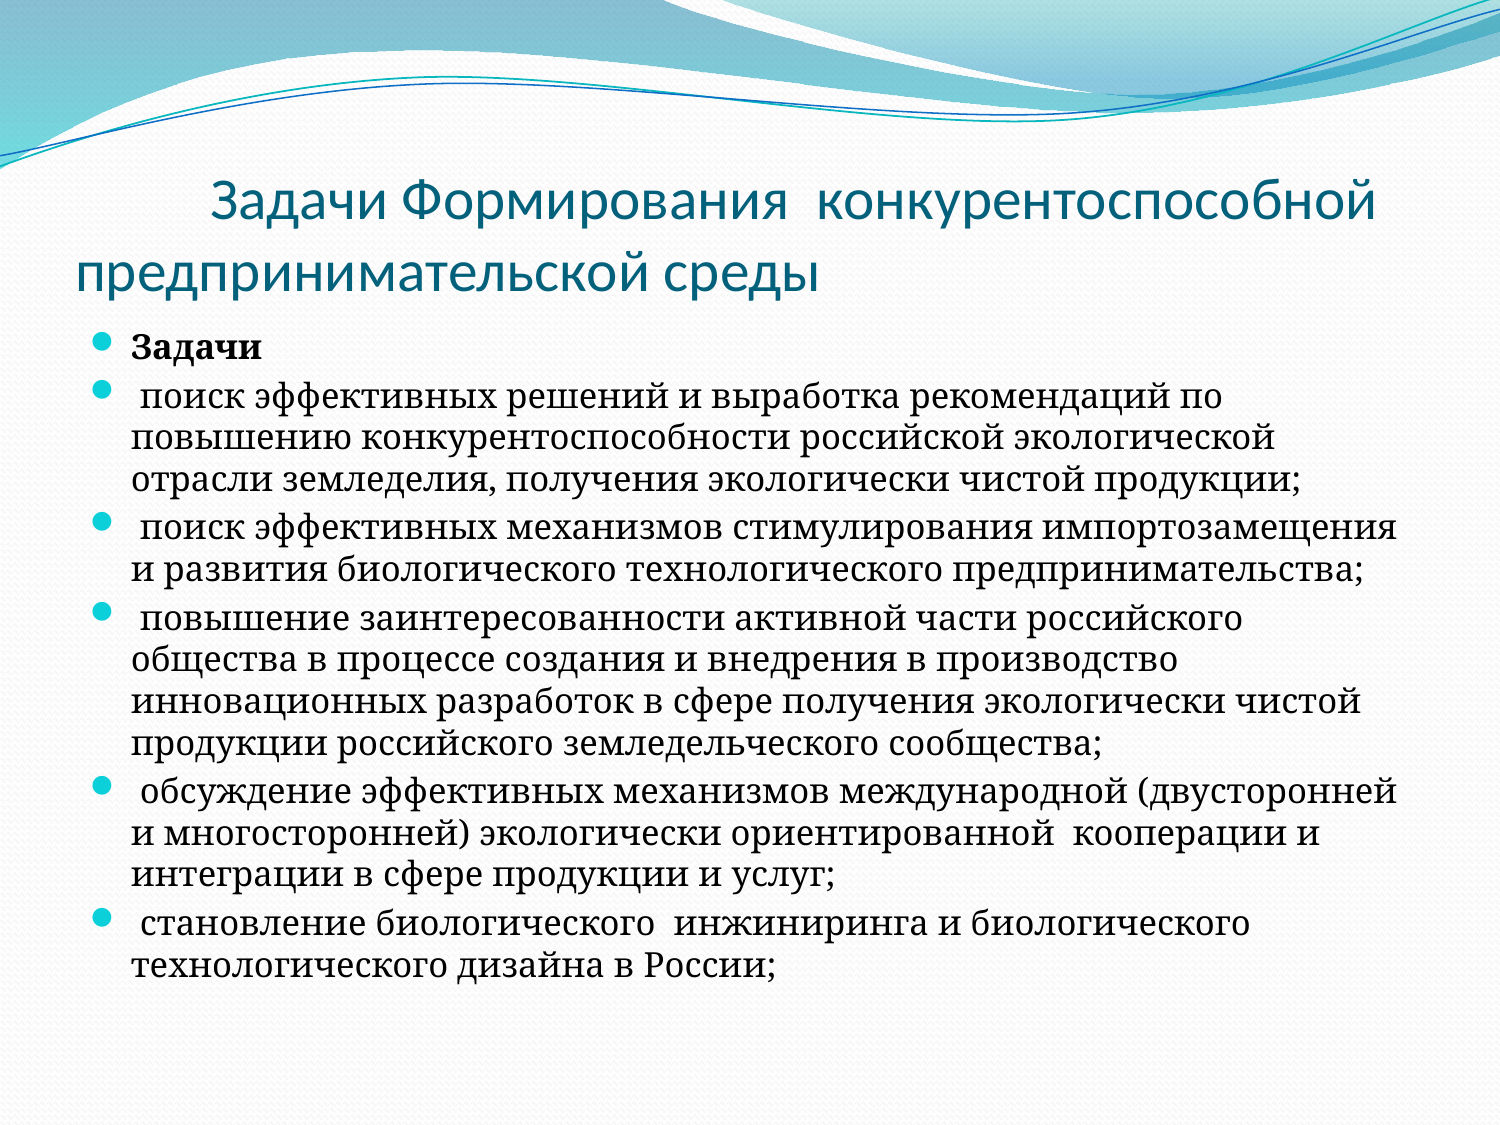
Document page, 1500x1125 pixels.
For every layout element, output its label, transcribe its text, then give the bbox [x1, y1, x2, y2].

list Задачи поиск эффективных решений и выработка рекомендаций по повышению конкурентоспособности российской экологической отрасли земледелия, получения экологически чистой продукции; поиск эффективных механизмов стимулирования импортозамещения и развития биологического технологического предпринимательства; повышение заинтересованности активной части российского общества в процессе создания и внедрения в производство инновационных разработок в сфере получения экологически чистой продукции российского земледельческого сообщества; обсуждение эффективных механизмов международной (двусторонней и многосторонней) экологически ориентированной кооперации и интеграции в сфере продукции и услуг; становление биологического инжиниринга и биологического технологического дизайна в России; [75, 317, 1425, 1038]
title Задачи Формирования конкурентоспособной предпринимательской среды [75, 115, 1425, 303]
